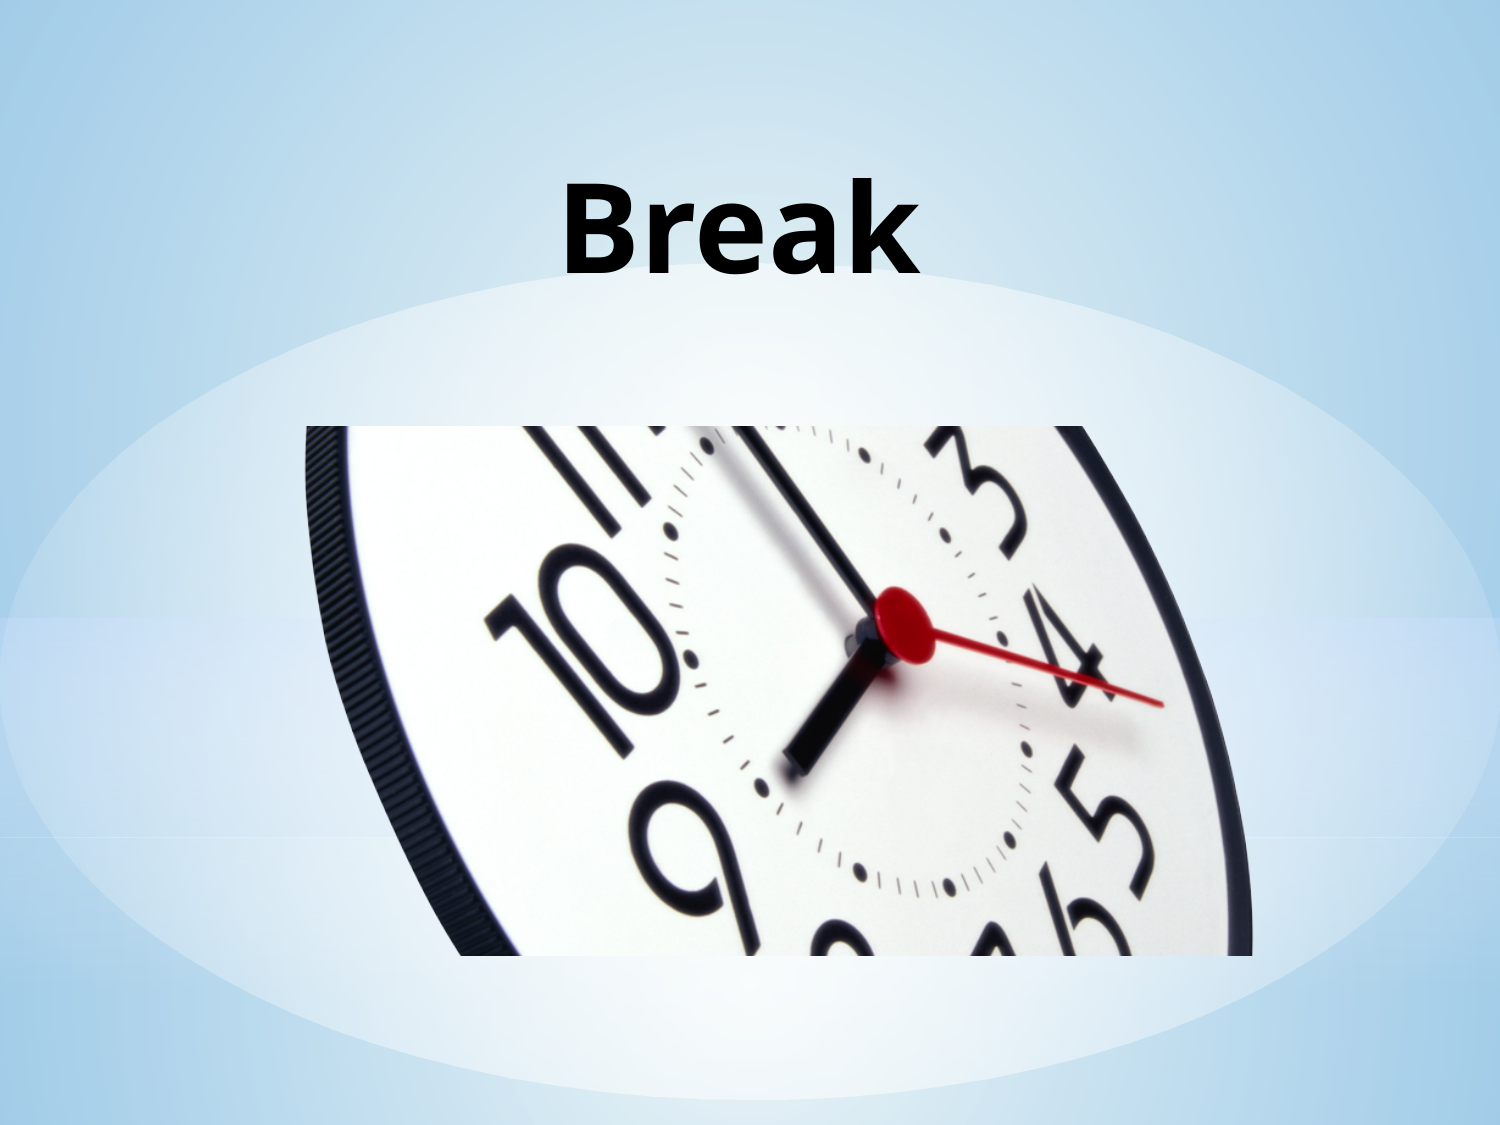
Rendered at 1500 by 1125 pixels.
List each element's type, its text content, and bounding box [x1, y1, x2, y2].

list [290, 425, 1268, 956]
title Break [114, 26, 1363, 334]
